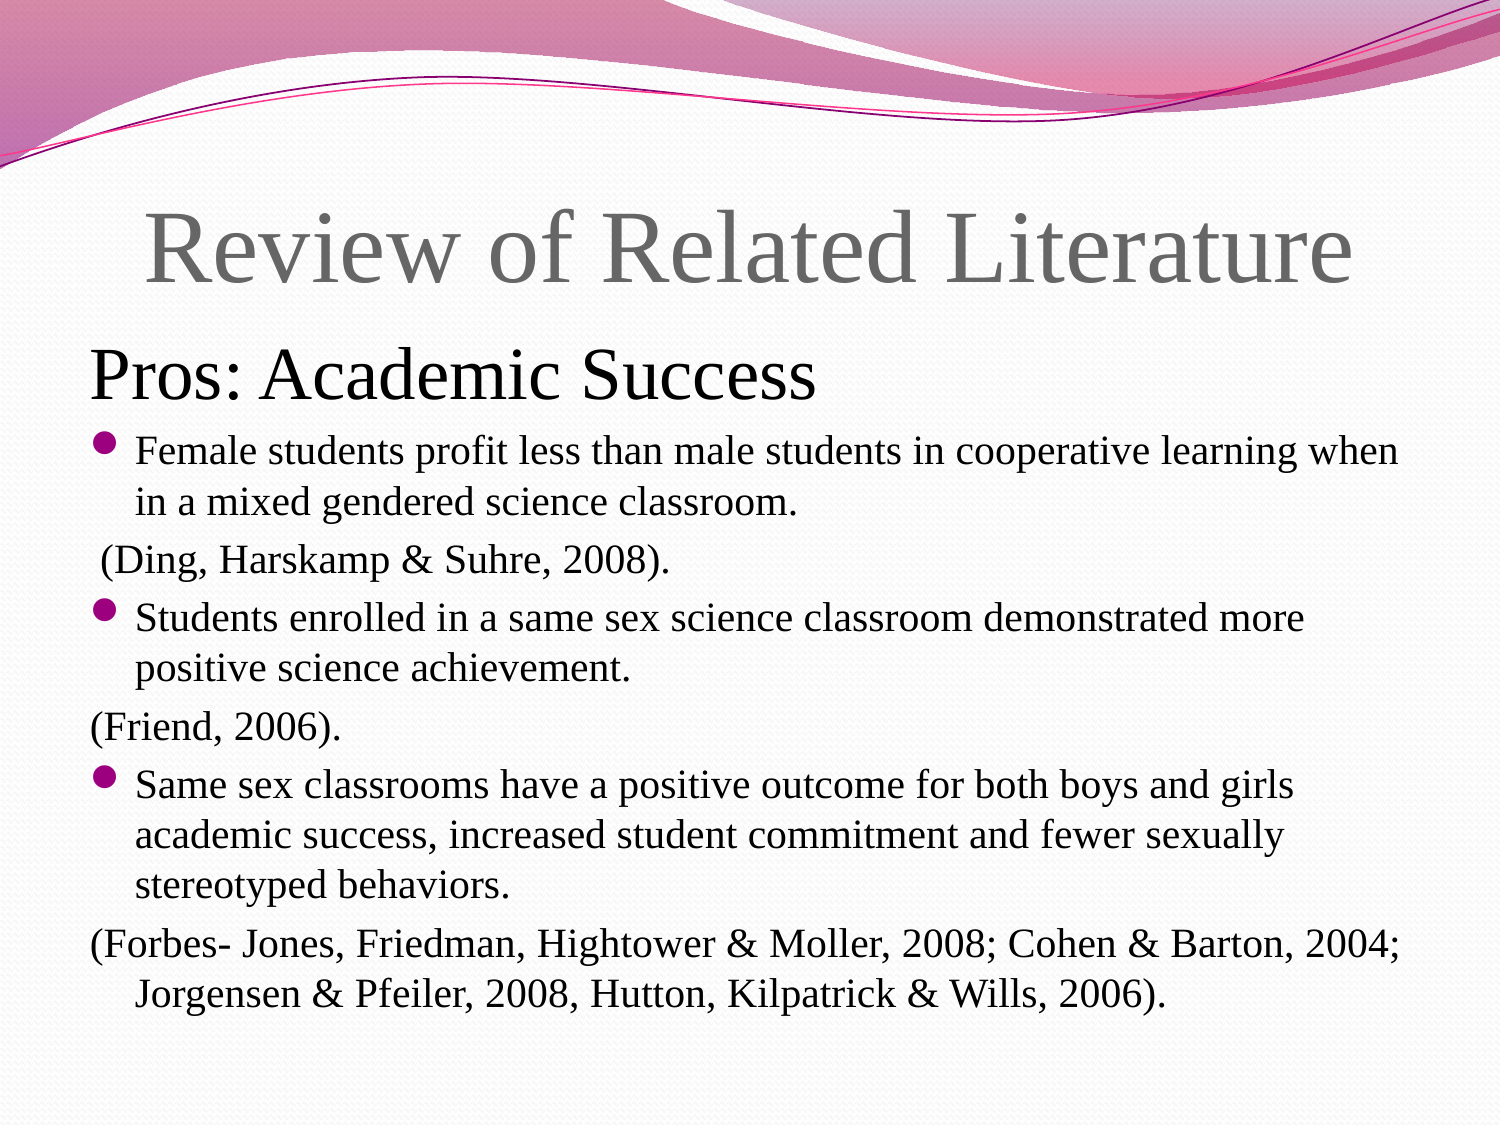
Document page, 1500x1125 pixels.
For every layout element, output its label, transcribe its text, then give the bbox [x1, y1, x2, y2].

title Review of Related Literature [75, 115, 1425, 303]
list Pros: Academic Success Female students profit less than male students in cooperative learning when in a mixed gendered science classroom. (Ding, Harskamp & Suhre, 2008). Students enrolled in a same sex science classroom demonstrated more positive science achievement. (Friend, 2006). Same sex classrooms have a positive outcome for both boys and girls academic success, increased student commitment and fewer sexually stereotyped behaviors. (Forbes- Jones, Friedman, Hightower & Moller, 2008; Cohen & Barton, 2004; Jorgensen & Pfeiler, 2008, Hutton, Kilpatrick & Wills, 2006). [75, 317, 1425, 1038]
